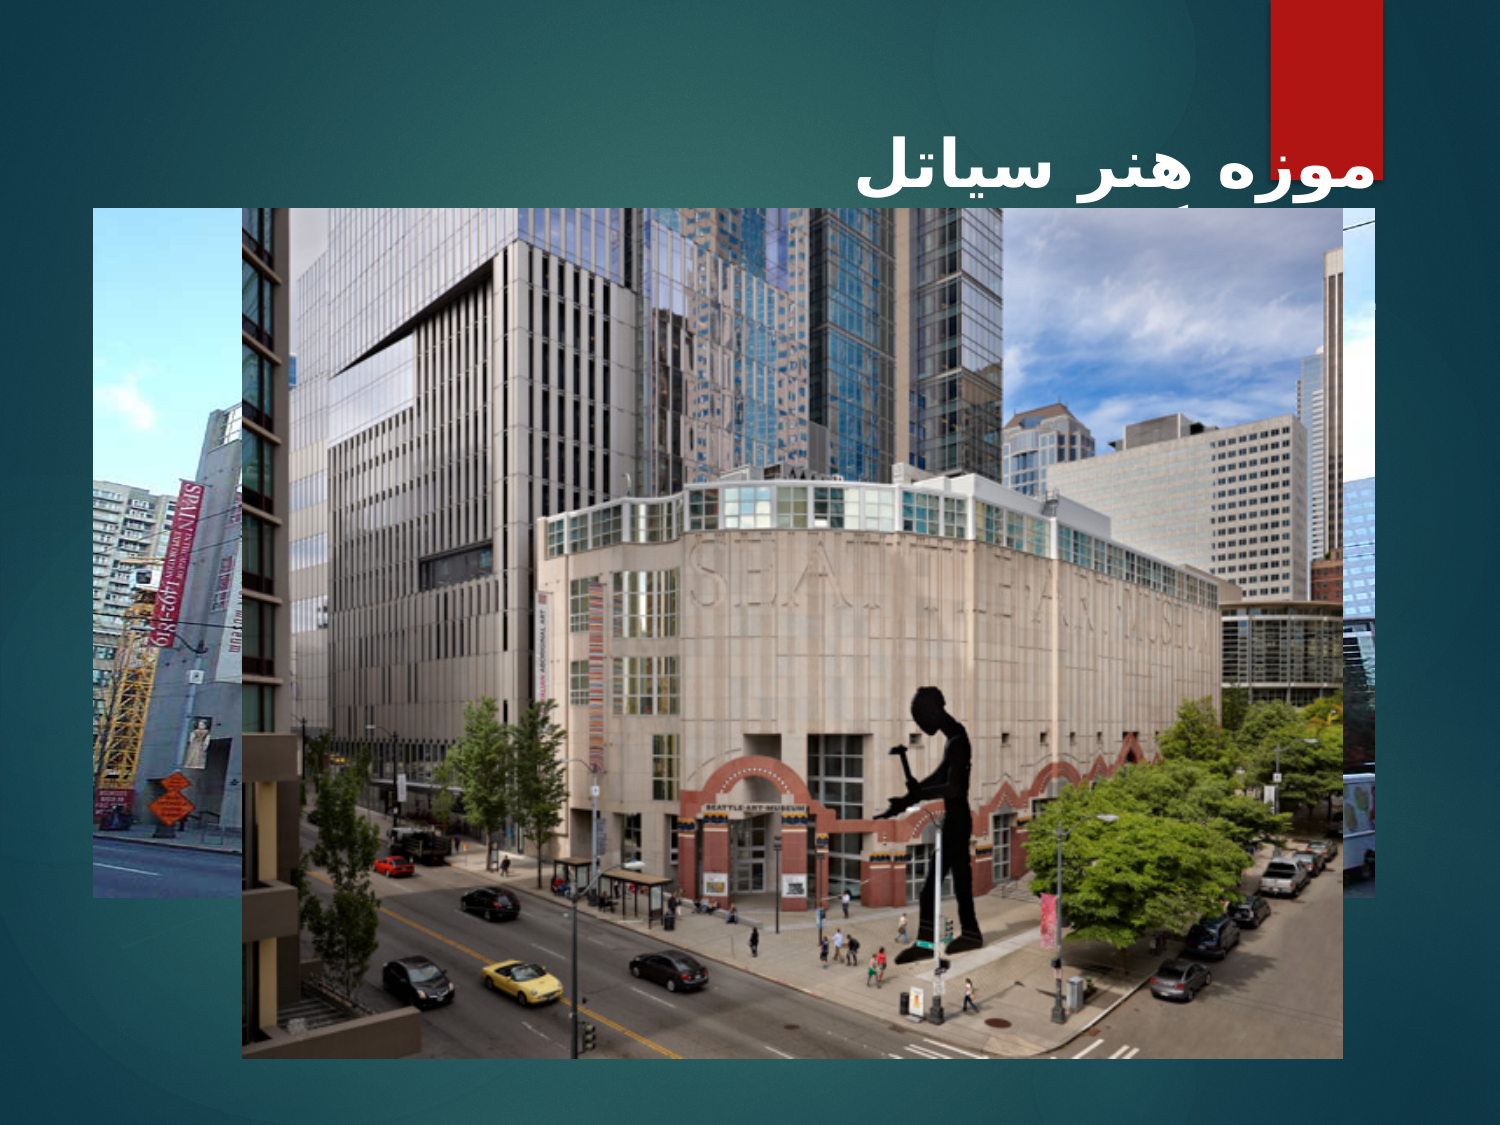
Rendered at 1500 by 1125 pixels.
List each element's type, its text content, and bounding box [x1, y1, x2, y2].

picture [93, 207, 1376, 1059]
text_box موزه هنر سیاتل در واشنگتن که توسط ونچوری در سال های 1991-1984 ساخته شد [135, 113, 1394, 329]
